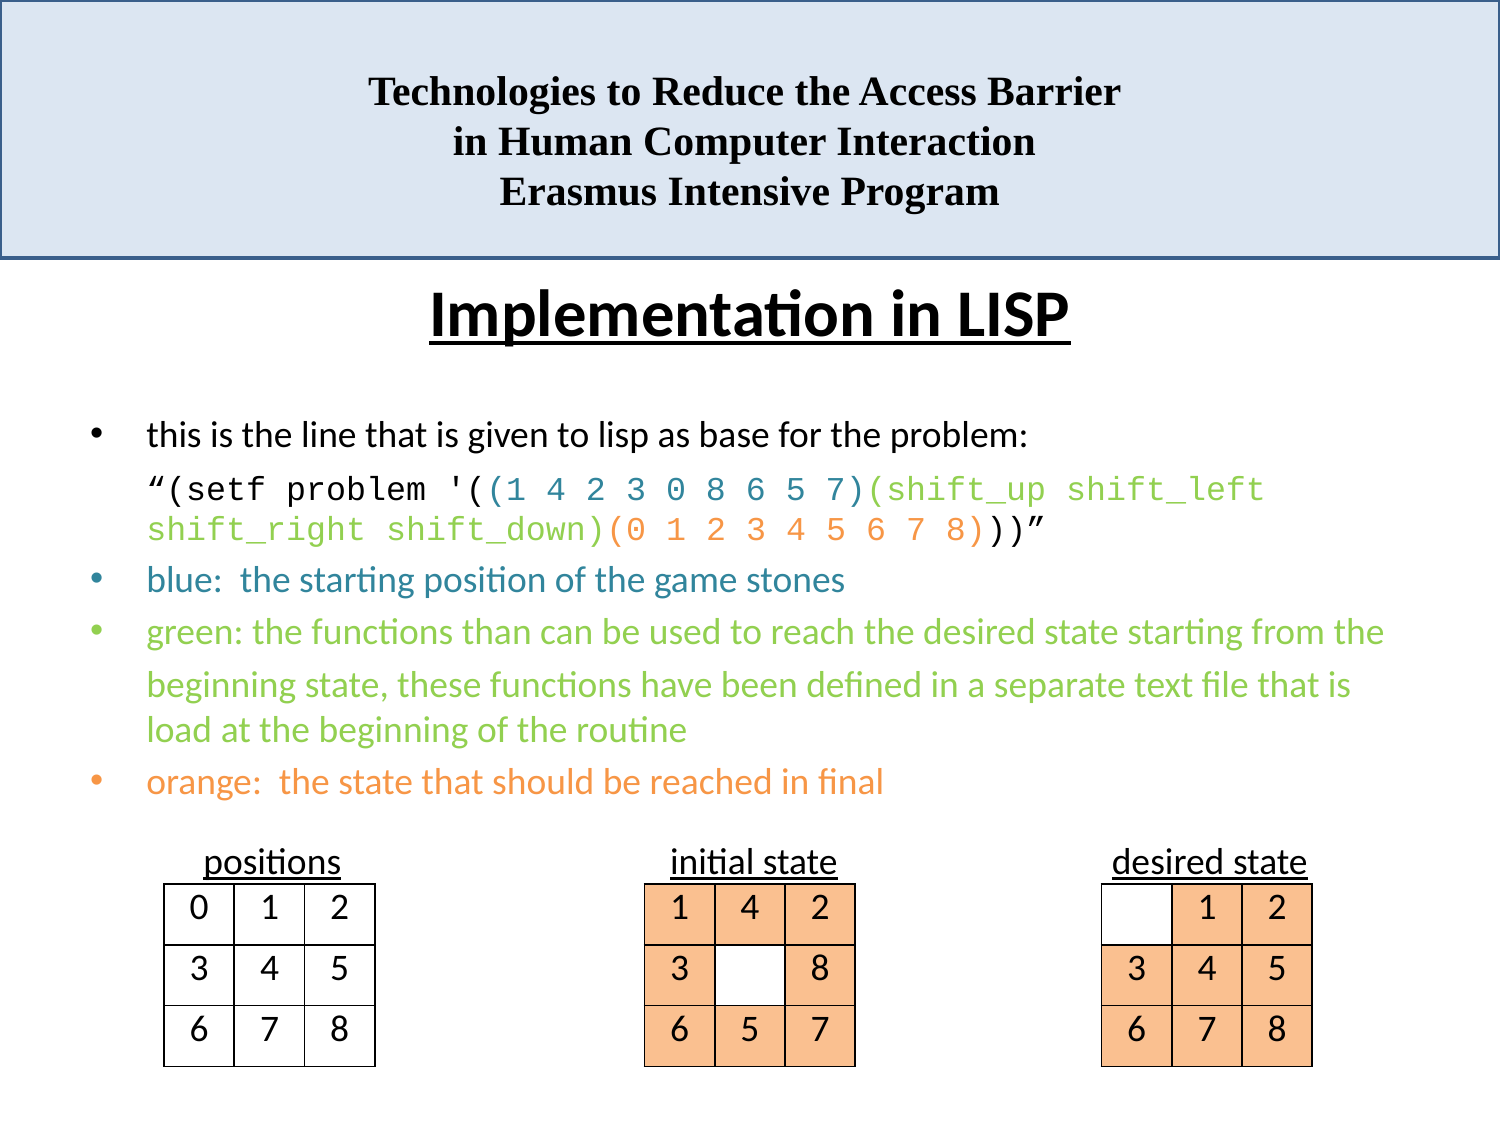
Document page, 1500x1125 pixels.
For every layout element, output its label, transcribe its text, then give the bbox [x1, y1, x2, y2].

table_header 0 [165, 885, 233, 944]
text_box positions initial state desired state [188, 829, 1323, 890]
table_cell 8 [1243, 1006, 1311, 1066]
table_cell 3 [1102, 946, 1171, 1005]
table_header 2 [305, 890, 374, 944]
table_header 1 [645, 890, 714, 944]
table_cell 7 [786, 1006, 854, 1066]
table_header 1 [1173, 890, 1241, 944]
text_box [0, 0, 1500, 260]
table_cell 8 [786, 946, 854, 1005]
list Implementation in LISP this is the line that is given to lisp as base for the problem: “(setf problem '((1 4 2 3 0 8 6 5 7)(shift_up shift_left shift_right shift_down)(0 1 2 3 4 5 6 7 8)))” blue: the starting position of the game stones green: the functions than can be used to reach the desired state starting from the beginning state, these functions have been defined in a separate text file that is load at the beginning of the routine orange: the state that should be reached in final [75, 262, 1425, 1005]
table_cell 6 [645, 1006, 714, 1066]
table_header 1 [235, 890, 304, 944]
title Technologies to Reduce the Access Barrier in Human Computer Interaction Erasmus Intensive Program [75, 45, 1425, 233]
table_header [1102, 890, 1171, 944]
table_cell 7 [1173, 1006, 1241, 1066]
table_cell 5 [1243, 946, 1311, 1005]
table_cell 8 [305, 1006, 374, 1066]
table_header 2 [786, 890, 854, 944]
table_header 4 [716, 890, 784, 944]
table_cell 4 [1173, 946, 1241, 1005]
table_header 2 [1243, 890, 1311, 944]
table_cell 7 [235, 1006, 304, 1066]
table_cell 5 [305, 946, 374, 1005]
table_cell 6 [1102, 1006, 1171, 1066]
table_cell 3 [645, 946, 714, 1005]
table_cell 6 [165, 1006, 233, 1066]
table_cell [716, 946, 784, 1005]
table_cell 5 [716, 1006, 784, 1066]
table_cell 4 [235, 946, 304, 1005]
table_cell 3 [165, 946, 233, 1005]
